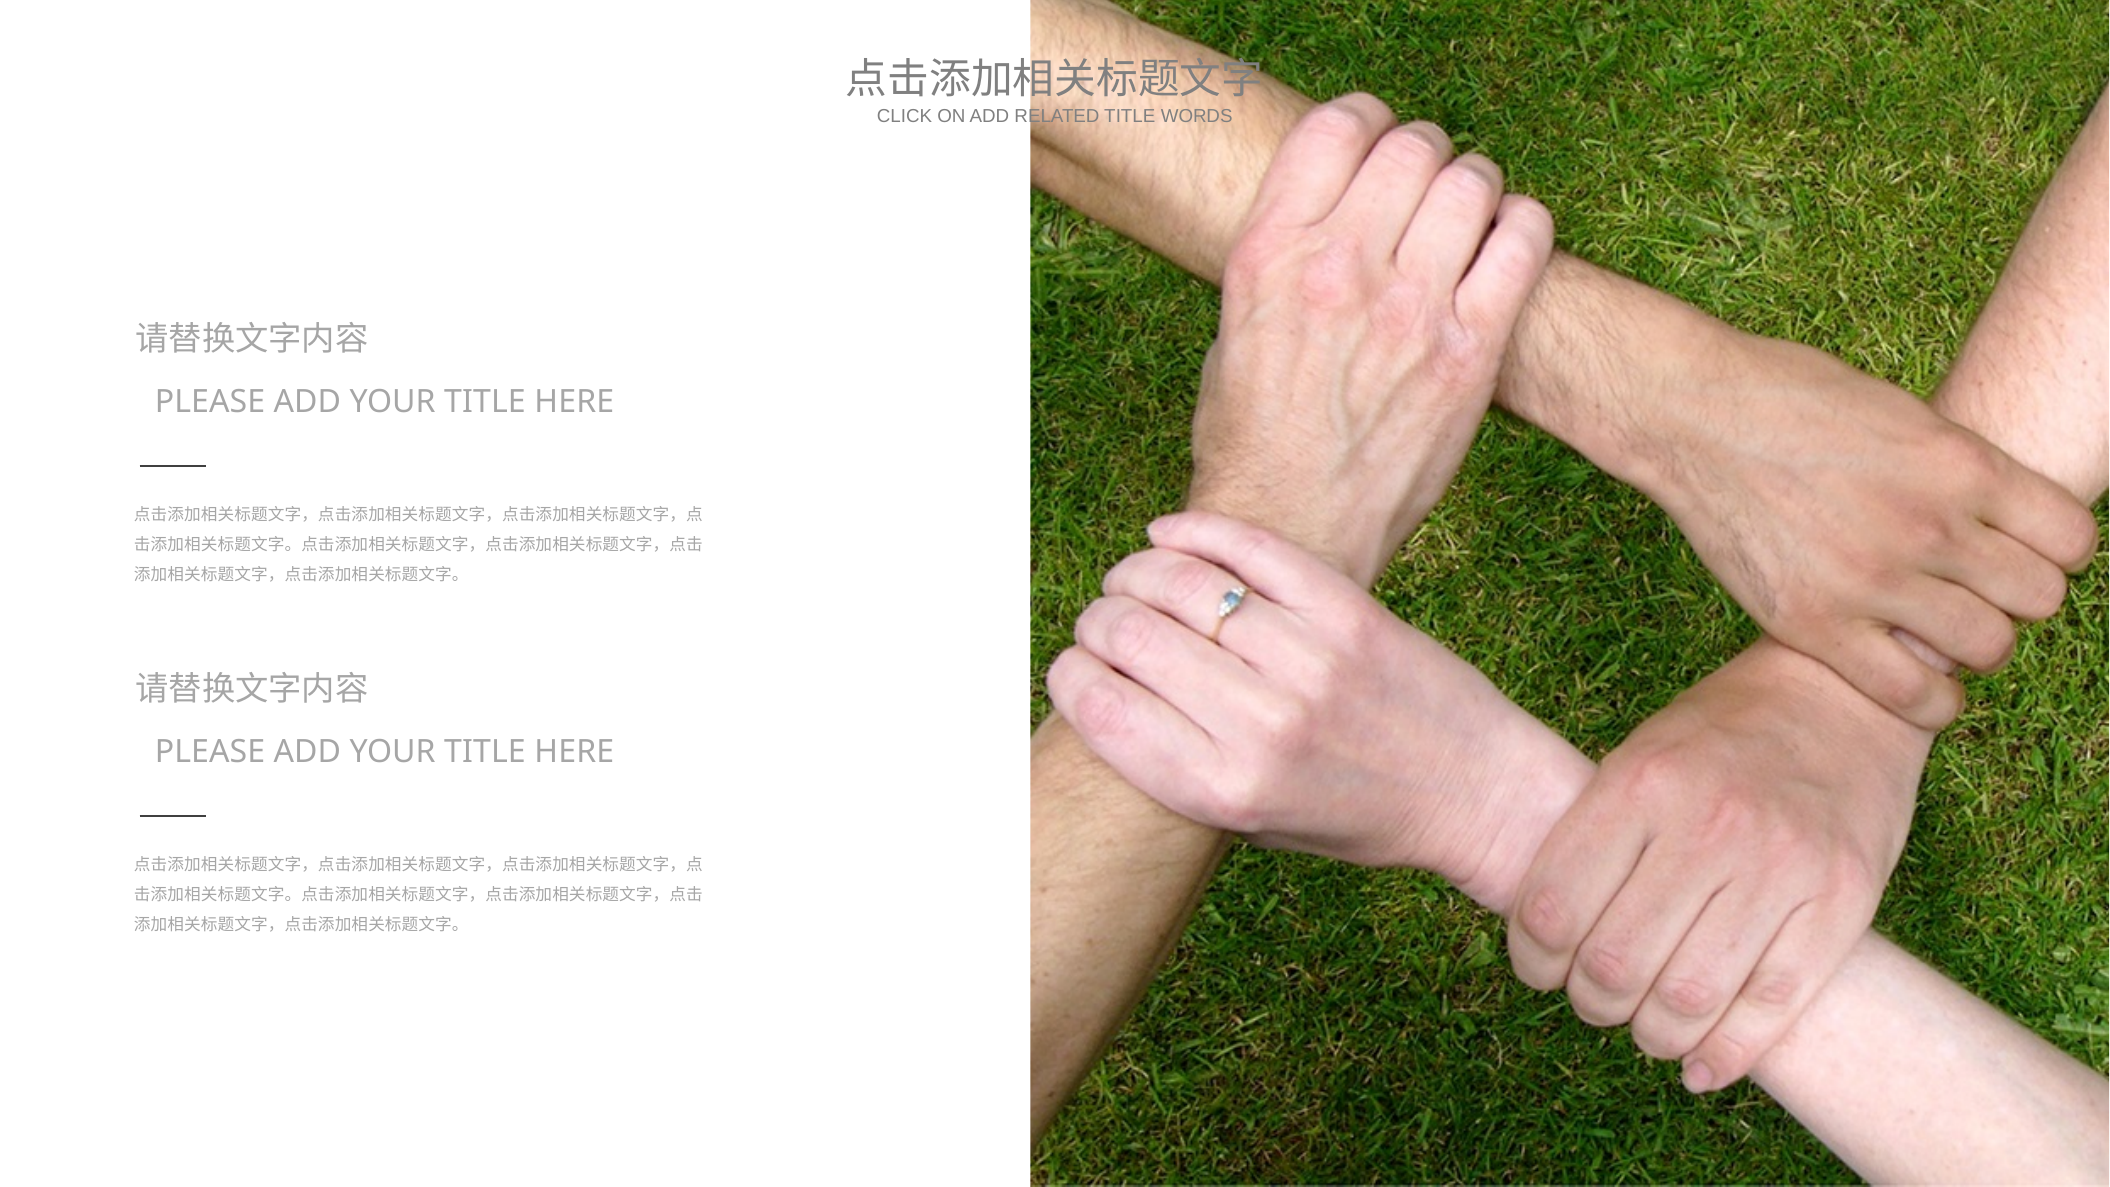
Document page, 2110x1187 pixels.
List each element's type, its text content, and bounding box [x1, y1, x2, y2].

text_box 点击添加相关标题文字 [803, 44, 1307, 107]
text_box CLICK ON ADD RELATED TITLE WORDS [852, 95, 1257, 130]
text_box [119, 309, 727, 593]
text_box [119, 659, 727, 943]
text_box [1029, 0, 2110, 1187]
